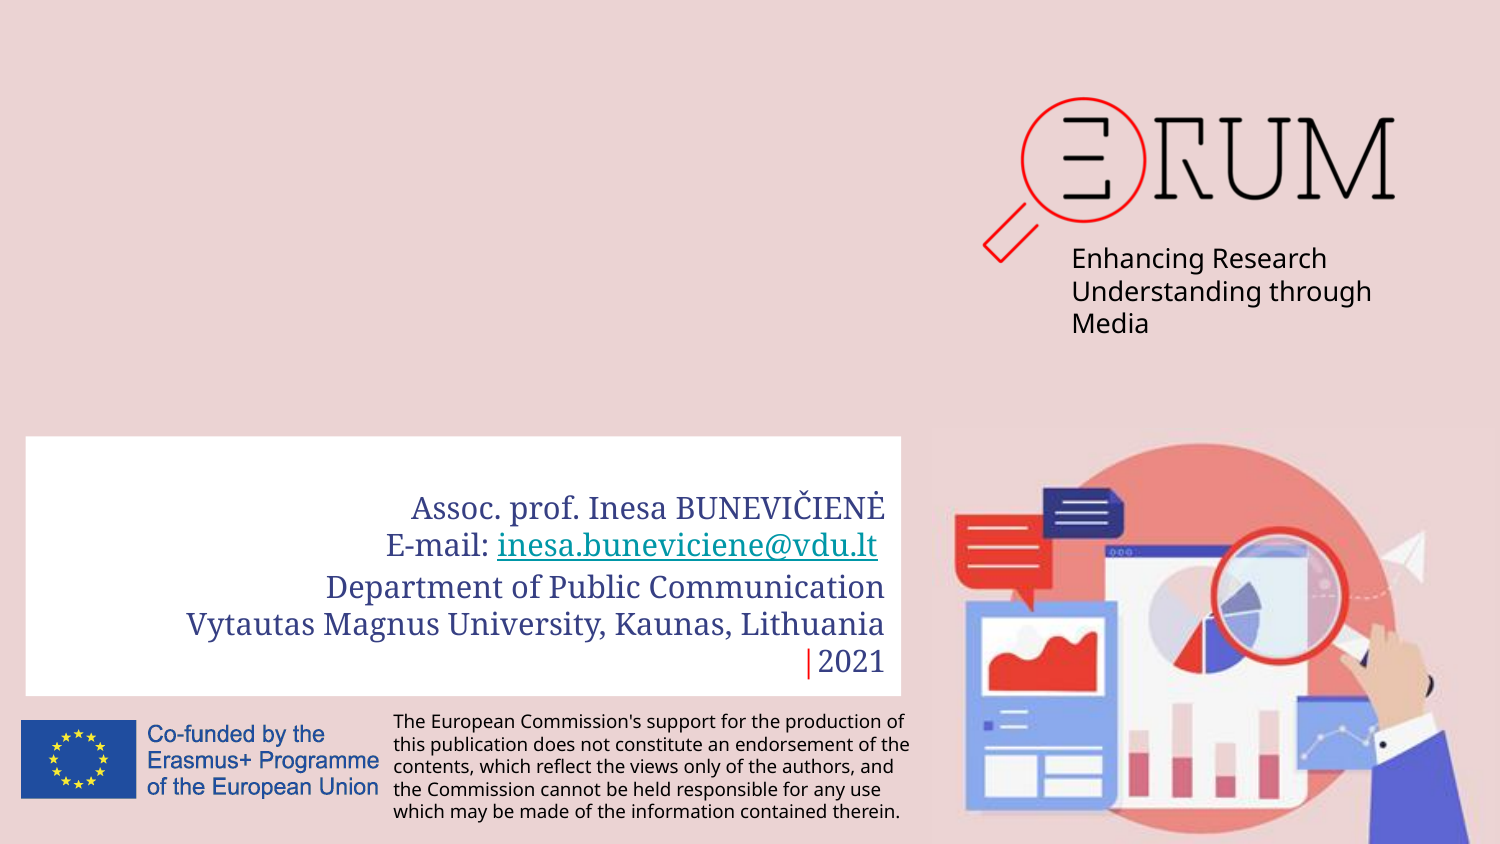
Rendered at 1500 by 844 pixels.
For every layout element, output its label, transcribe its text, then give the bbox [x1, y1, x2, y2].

picture [901, 67, 1475, 283]
picture [21, 720, 379, 799]
subtitle Assoc. prof. Inesa BUNEVIČIENĖ E-mail: inesa.buneviciene@vdu.lt Department of Public Communication Vytautas Magnus University, Kaunas, Lithuania |2021 [25, 436, 902, 697]
picture [932, 428, 1495, 844]
